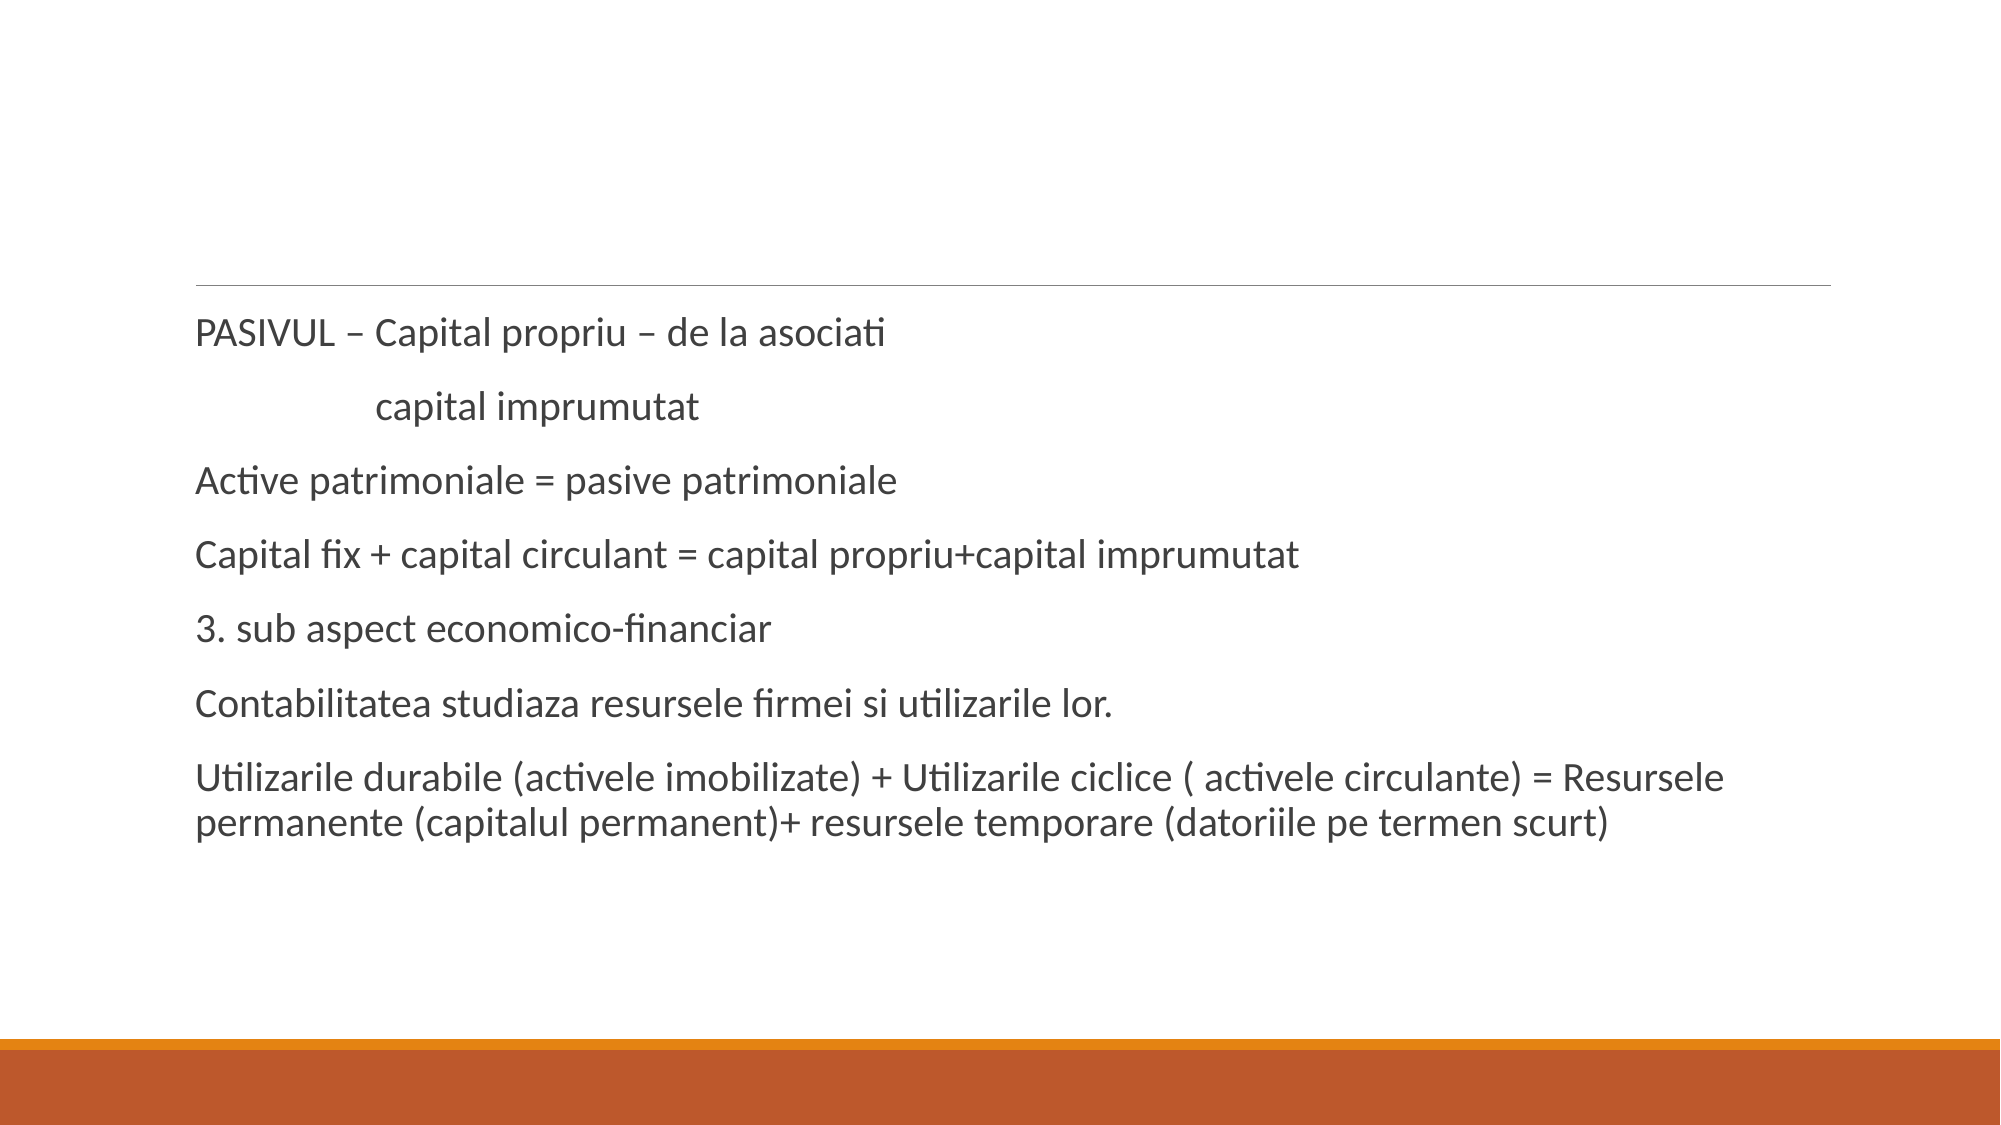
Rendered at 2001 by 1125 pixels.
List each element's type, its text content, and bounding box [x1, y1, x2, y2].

list PASIVUL – Capital propriu – de la asociati capital imprumutat Active patrimoniale = pasive patrimoniale Capital fix + capital circulant = capital propriu+capital imprumutat 3. sub aspect economico-financiar Contabilitatea studiaza resursele firmei si utilizarile lor. Utilizarile durabile (activele imobilizate) + Utilizarile ciclice ( activele circulante) = Resursele permanente (capitalul permanent)+ resursele temporare (datoriile pe termen scurt) [180, 302, 1830, 963]
